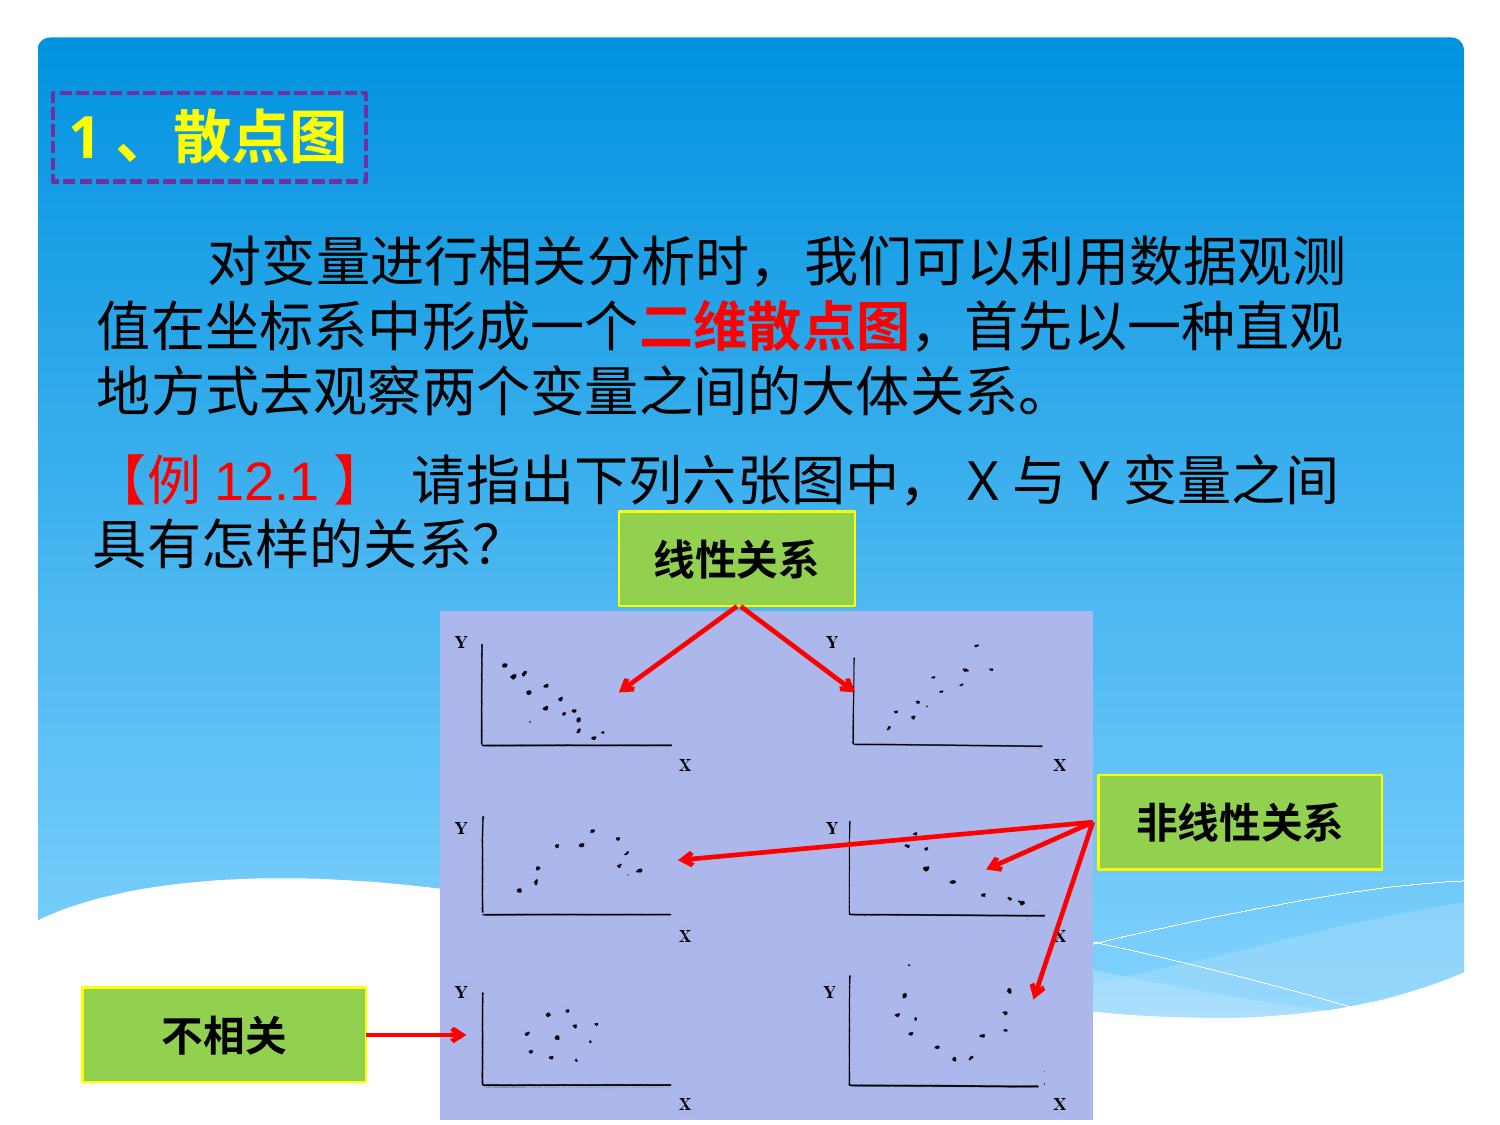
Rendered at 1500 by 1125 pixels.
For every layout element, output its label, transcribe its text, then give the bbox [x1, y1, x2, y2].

text_box 对变量进行相关分析时，我们可以利用数据观测值在坐标系中形成一个二维散点图，首先以一种直观地方式去观察两个变量之间的大体关系。 [82, 219, 1400, 430]
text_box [618, 605, 738, 693]
text_box 1、散点图 [53, 92, 366, 182]
text_box 不相关 [81, 986, 367, 1083]
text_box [677, 821, 985, 861]
picture [440, 611, 1094, 1121]
text_box 线性关系 [618, 510, 856, 605]
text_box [740, 605, 856, 693]
text_box 非线性关系 [1098, 774, 1383, 871]
text_box 【例12.1】 请指出下列六张图中，X与Y变量之间具有怎样的关系？ [78, 438, 1396, 584]
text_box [1033, 821, 1094, 1000]
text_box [985, 821, 1032, 870]
